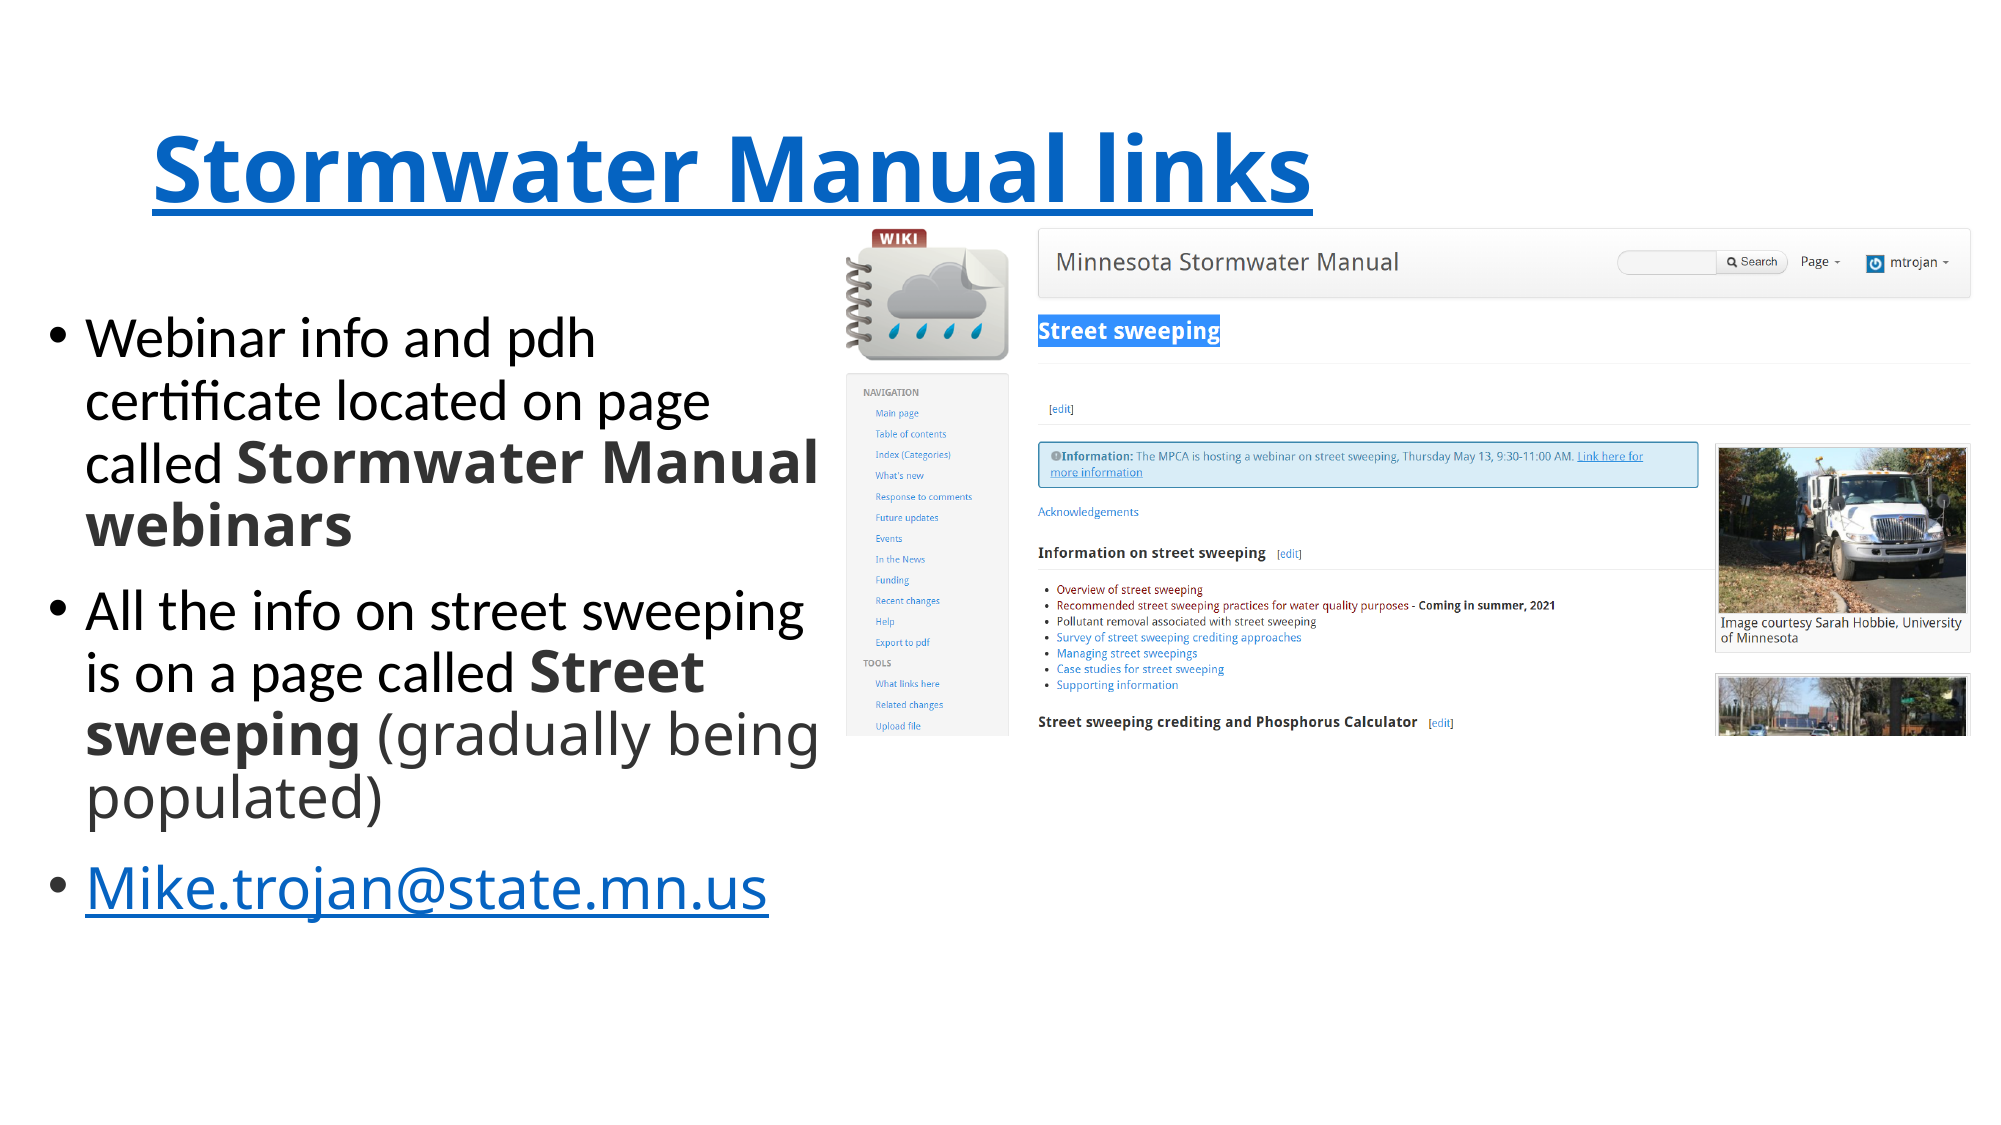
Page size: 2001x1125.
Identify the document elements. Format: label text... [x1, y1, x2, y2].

title Stormwater Manual links [137, 59, 1863, 278]
picture [840, 221, 1979, 736]
list Webinar info and pdh certificate located on page called Stormwater Manual webinars All the info on street sweeping is on a page called Street sweeping (gradually being populated) Mike.trojan@state.mn.us [32, 299, 841, 1014]
